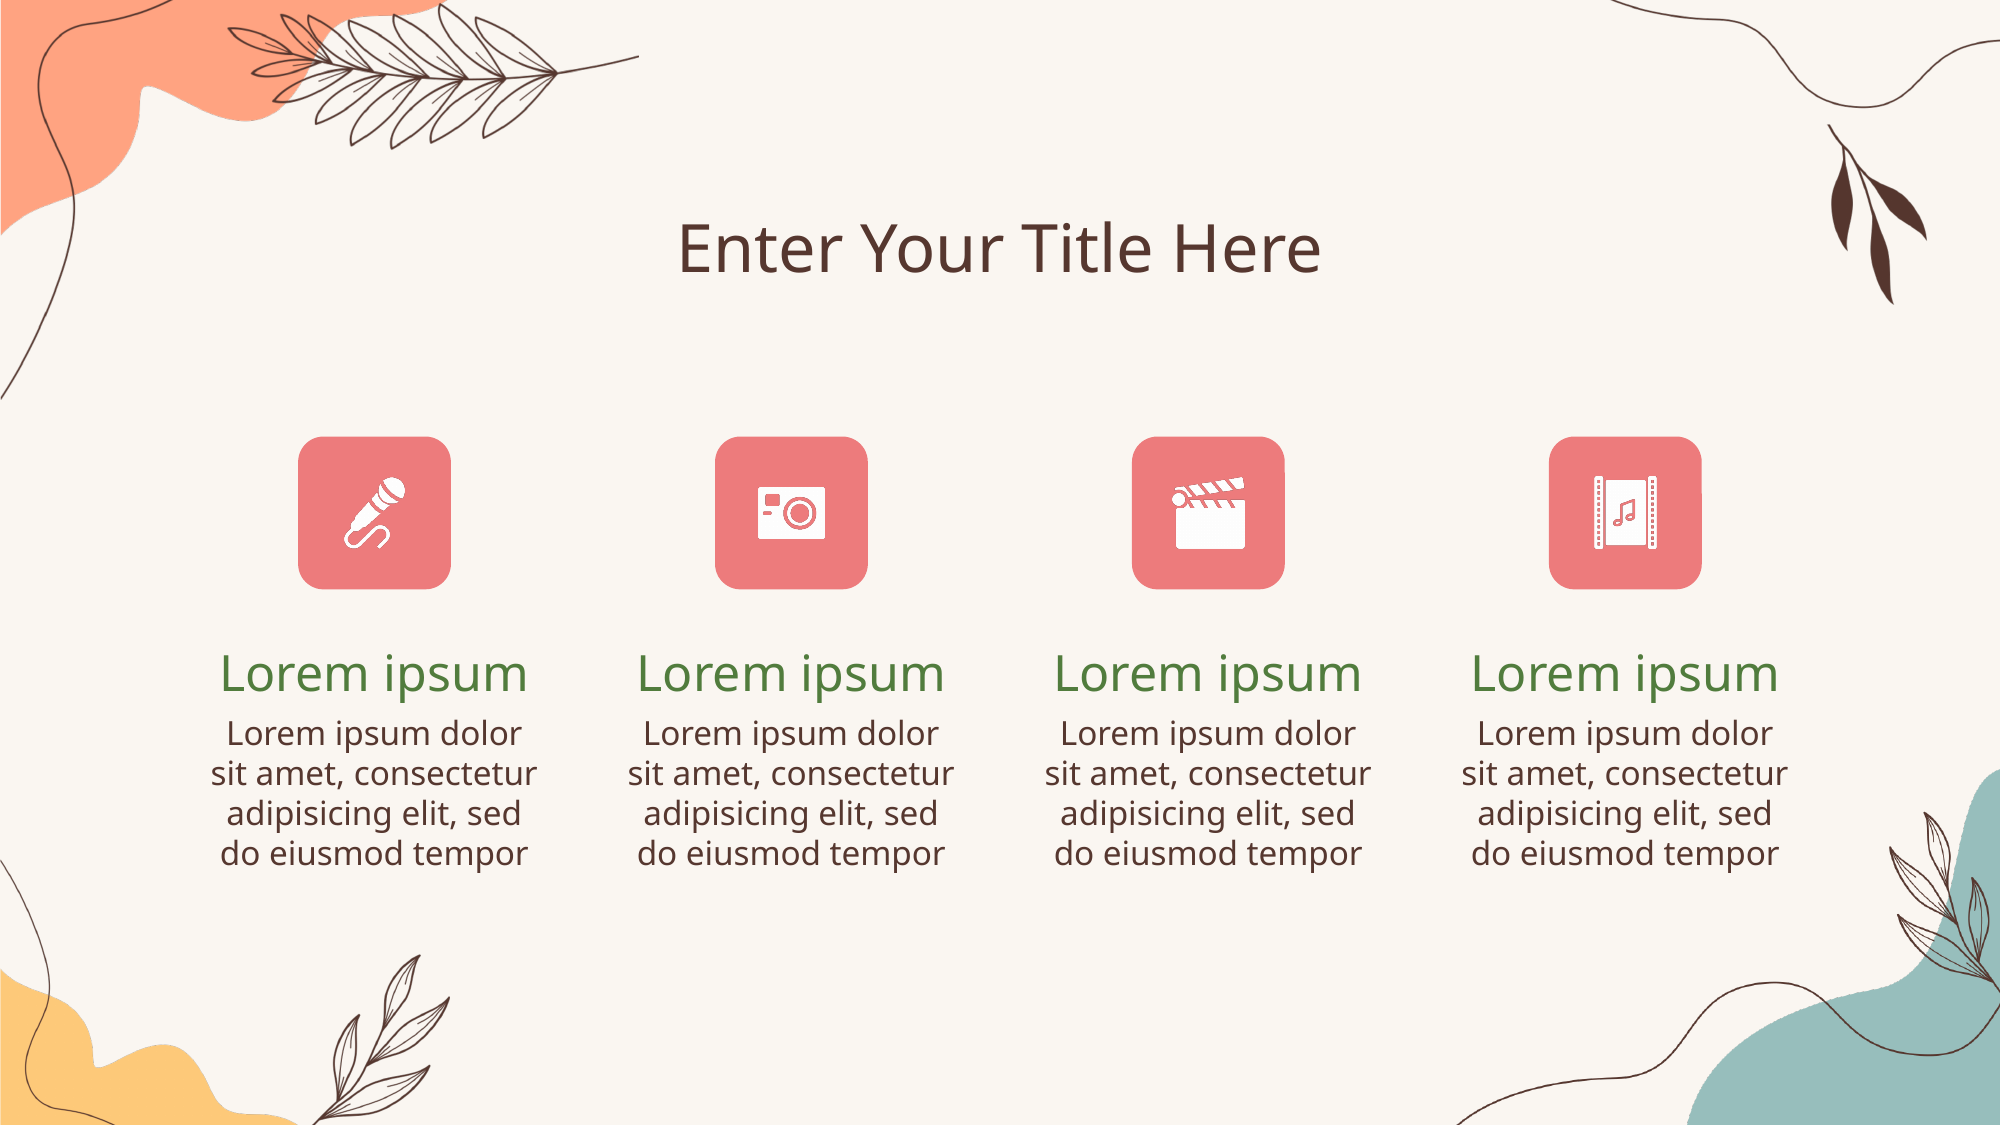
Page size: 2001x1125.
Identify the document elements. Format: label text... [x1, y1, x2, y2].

text_box Lorem ipsum dolor sit amet, consectetur adipisicing elit, sed do eiusmod tempor [194, 704, 555, 880]
text_box Enter Your Title Here [439, 197, 1561, 293]
text_box [1131, 436, 1285, 590]
text_box Lorem ipsum [1028, 634, 1388, 704]
text_box Lorem ipsum [194, 634, 555, 704]
picture [1, 860, 449, 1125]
text_box [715, 436, 868, 590]
picture [1594, 476, 1657, 549]
text_box Lorem ipsum dolor sit amet, consectetur adipisicing elit, sed do eiusmod tempor [611, 704, 971, 880]
text_box [298, 436, 451, 590]
picture [1172, 477, 1245, 549]
text_box Lorem ipsum dolor sit amet, consectetur adipisicing elit, sed do eiusmod tempor [1445, 704, 1805, 880]
text_box Lorem ipsum [1445, 634, 1805, 704]
picture [2, 0, 639, 400]
picture [758, 487, 825, 539]
picture [1610, 0, 2000, 305]
text_box [1548, 436, 1702, 590]
text_box Lorem ipsum dolor sit amet, consectetur adipisicing elit, sed do eiusmod tempor [1028, 704, 1388, 880]
picture [1456, 769, 2000, 1125]
text_box Lorem ipsum [611, 634, 971, 704]
picture [344, 477, 405, 549]
